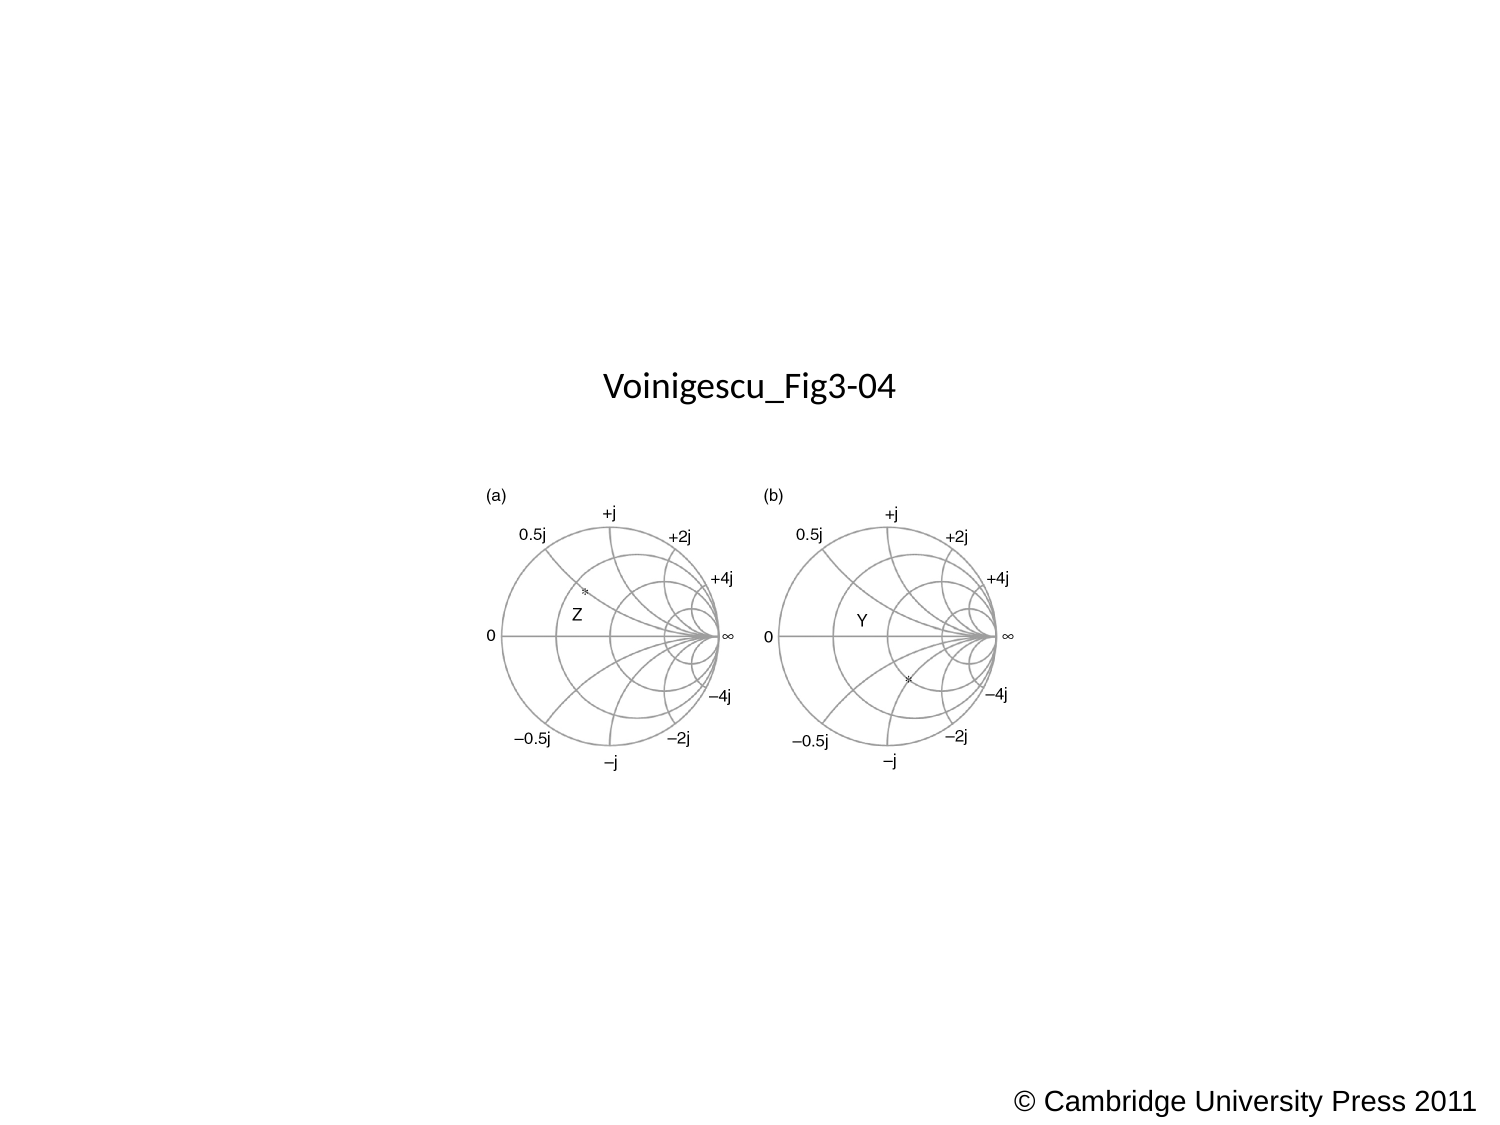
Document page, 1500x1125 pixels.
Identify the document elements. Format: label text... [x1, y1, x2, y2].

text_box © Cambridge University Press 2011 [907, 1074, 1493, 1125]
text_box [485, 353, 1015, 772]
